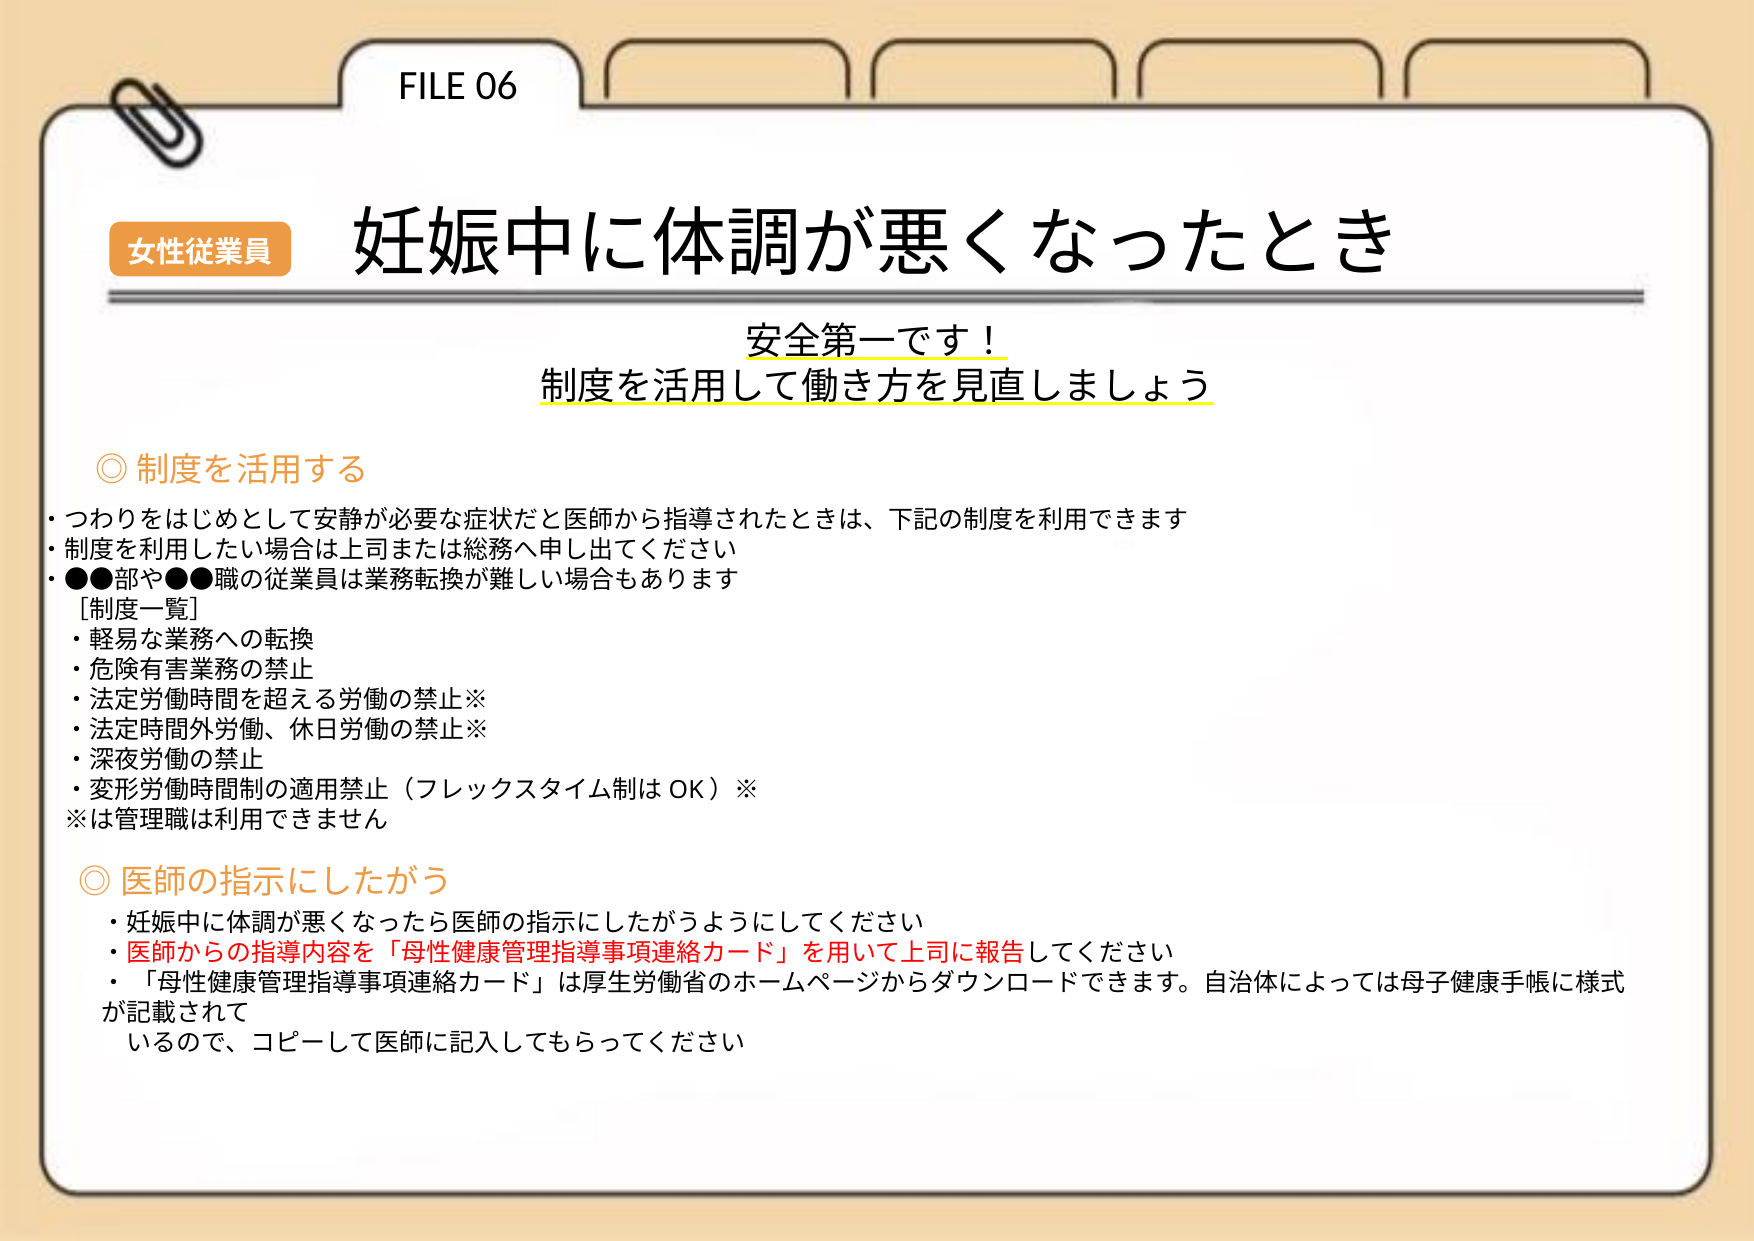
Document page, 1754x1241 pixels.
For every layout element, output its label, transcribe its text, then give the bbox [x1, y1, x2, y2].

text_box ・つわりをはじめとして安静が必要な症状だと医師から指導されたときは、下記の制度を利用できます ・制度を利用したい場合は上司または総務へ申し出てください ・●●部や●●職の従業員は業務転換が難しい場合もあります ［制度一覧］ ・軽易な業務への転換 ・危険有害業務の禁止 ・法定労働時間を超える労働の禁止※ ・法定時間外労働、休日労働の禁止※ ・深夜労働の禁止 ・変形労働時間制の適用禁止（フレックスタイム制はOK）※ ※は管理職は利用できません [24, 496, 1204, 841]
text_box 女性従業員 [112, 225, 289, 276]
picture [0, 0, 1754, 1241]
text_box ・妊娠中に体調が悪くなったら医師の指示にしたがうようにしてください ・医師からの指導内容を「母性健康管理指導事項連絡カード」を用いて上司に報告してください ・ 「母性健康管理指導事項連絡カード」は厚生労働省のホームページからダウンロードできます。自治体によっては母子健康手帳に様式が記載されて いるので、コピーして医師に記入してもらってください [86, 899, 1653, 1064]
text_box ◎制度を活用する [80, 440, 384, 496]
text_box 安全第一です！ 制度を活用して働き方を見直しましょう [525, 309, 1229, 415]
text_box ◎医師の指示にしたがう [64, 853, 468, 908]
text_box FILE 06 [383, 50, 533, 115]
text_box 妊娠中に体調が悪くなったとき [337, 186, 1417, 292]
text_box [109, 221, 288, 273]
